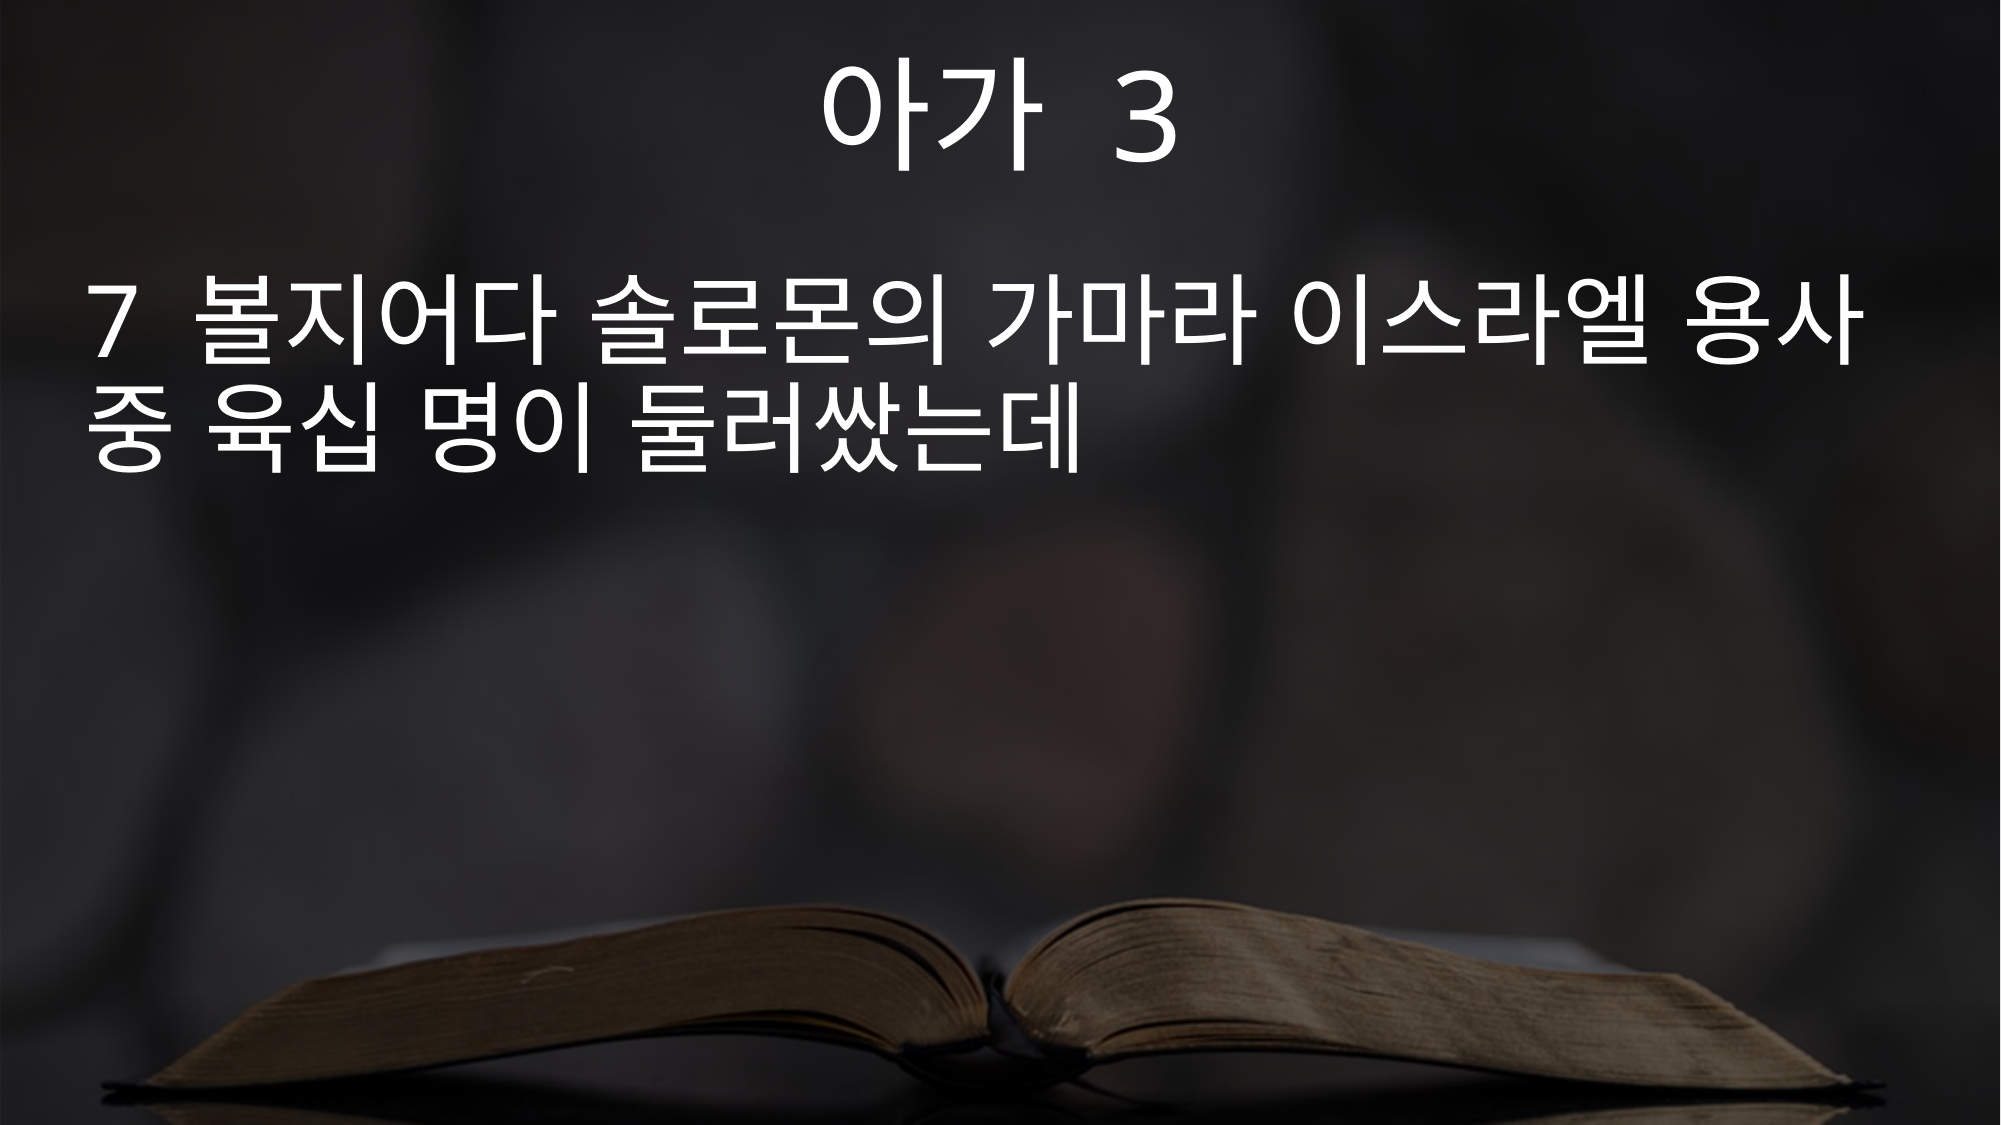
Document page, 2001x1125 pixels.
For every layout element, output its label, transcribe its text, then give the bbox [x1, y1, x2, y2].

list 7 볼지어다 솔로몬의 가마라 이스라엘 용사 중 육십 명이 둘러쌌는데 [69, 263, 1953, 423]
picture [0, 0, 2001, 1125]
footer 아가 3 [0, 32, 2000, 192]
